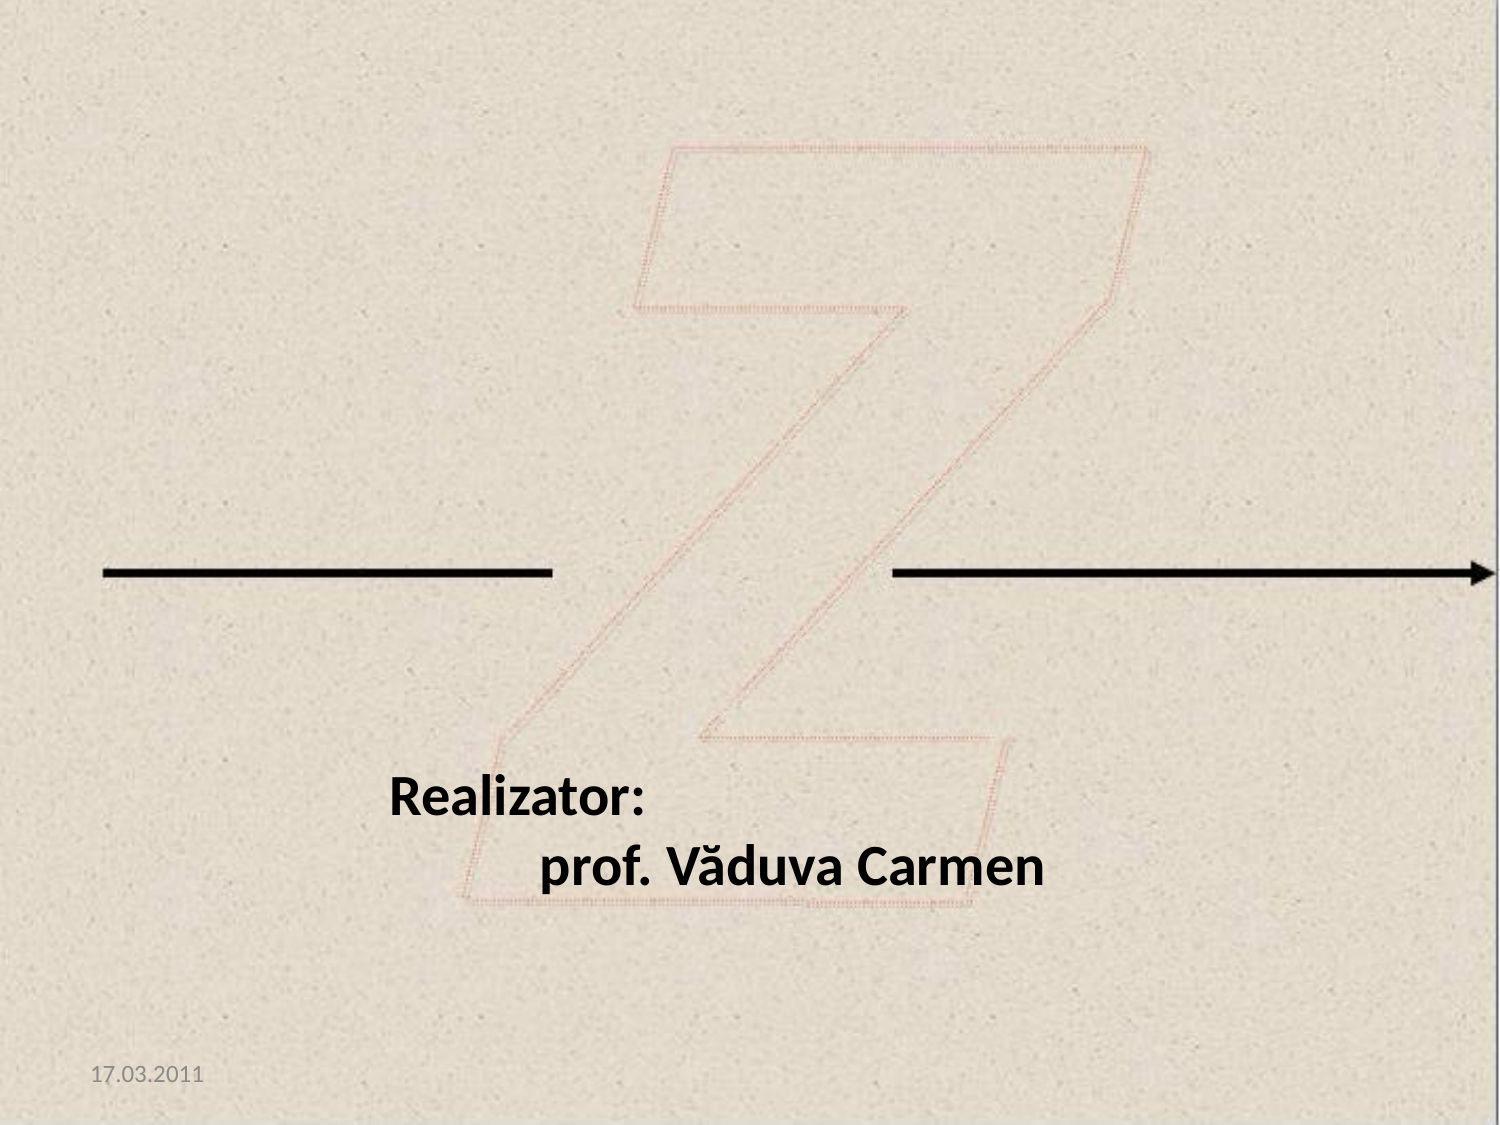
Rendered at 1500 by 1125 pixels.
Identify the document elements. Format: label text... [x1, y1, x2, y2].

picture [0, 0, 1500, 1125]
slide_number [75, 1042, 425, 1103]
text_box Realizator: prof. Văduva Carmen [375, 749, 1266, 905]
